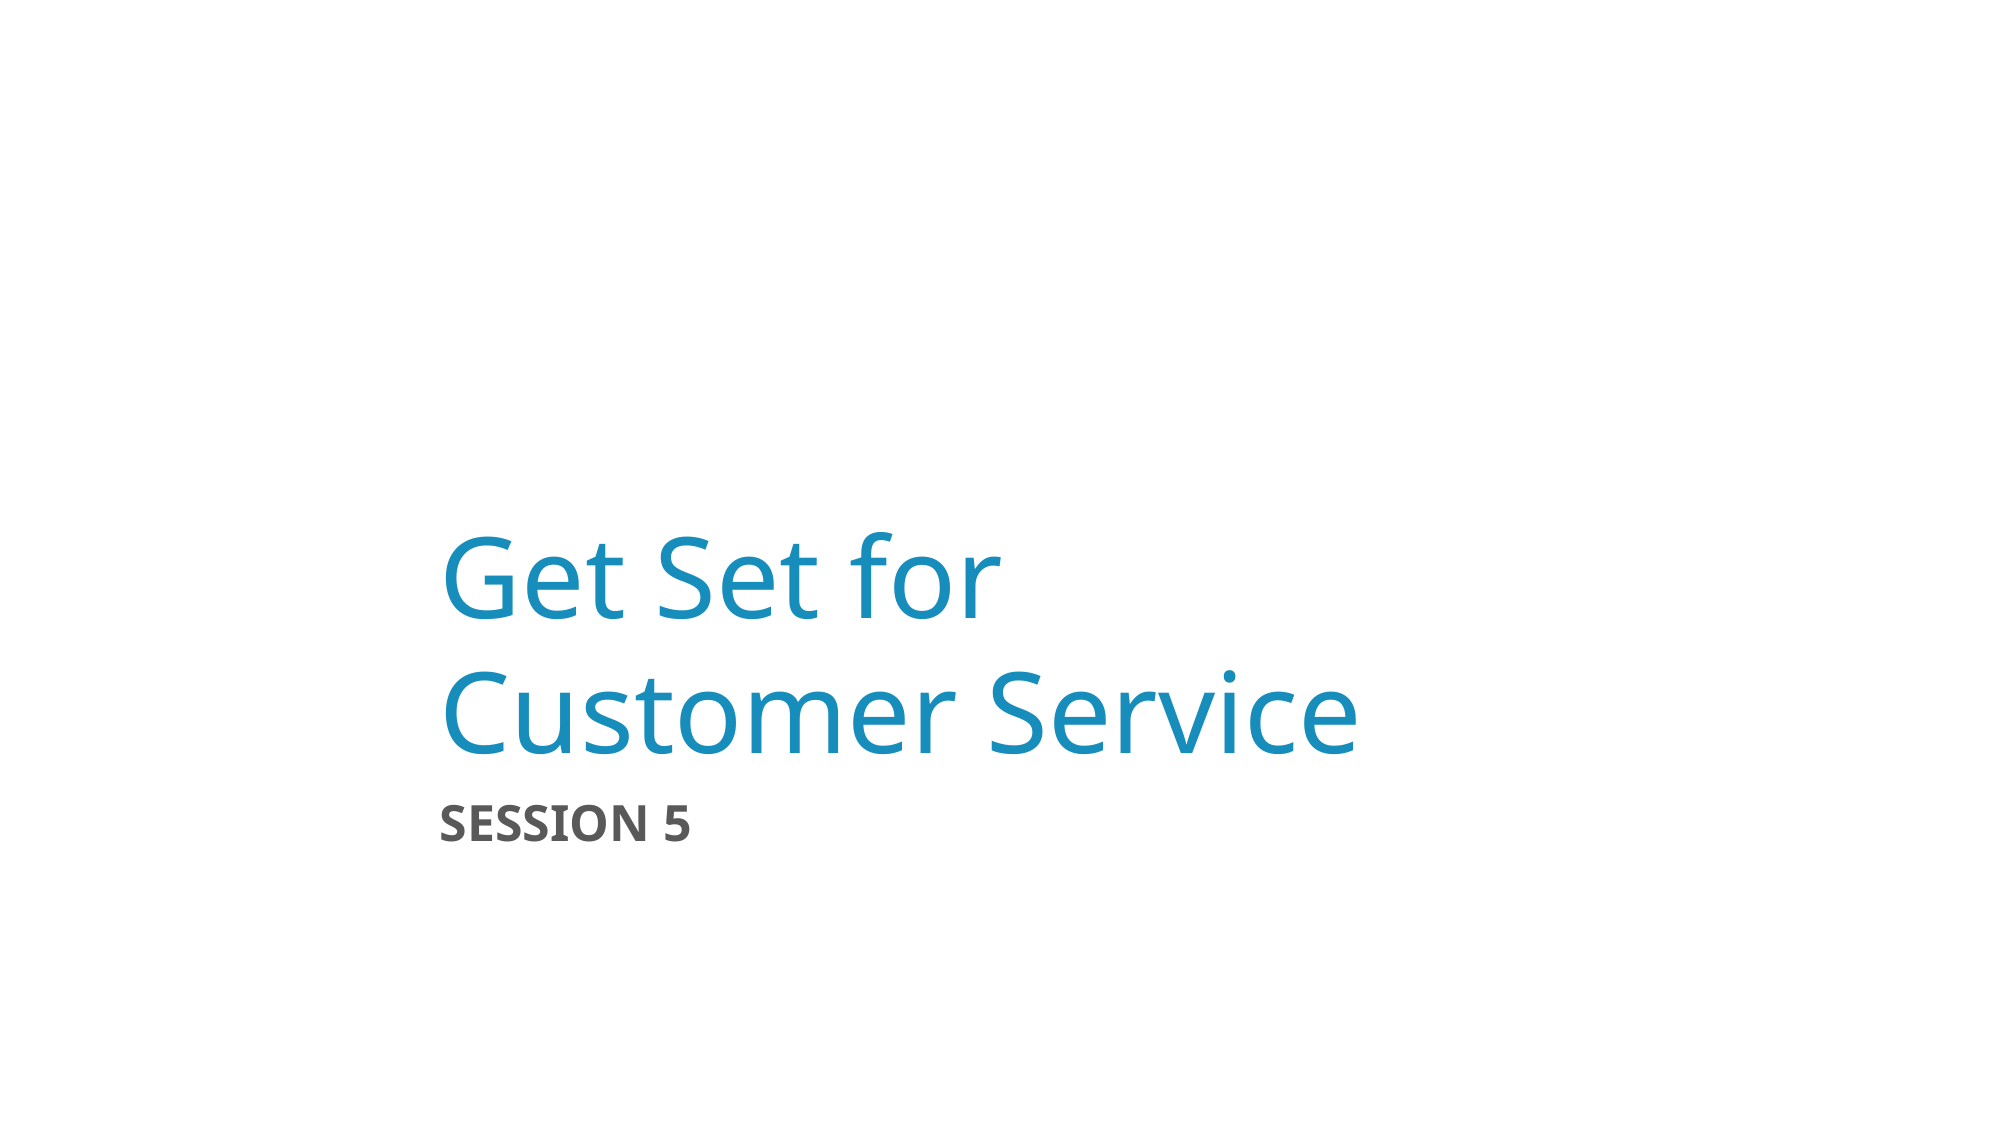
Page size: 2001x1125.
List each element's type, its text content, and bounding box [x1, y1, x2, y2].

subtitle SESSION 5 [424, 783, 1888, 969]
title Get Set for Customer Service [424, 412, 1888, 783]
